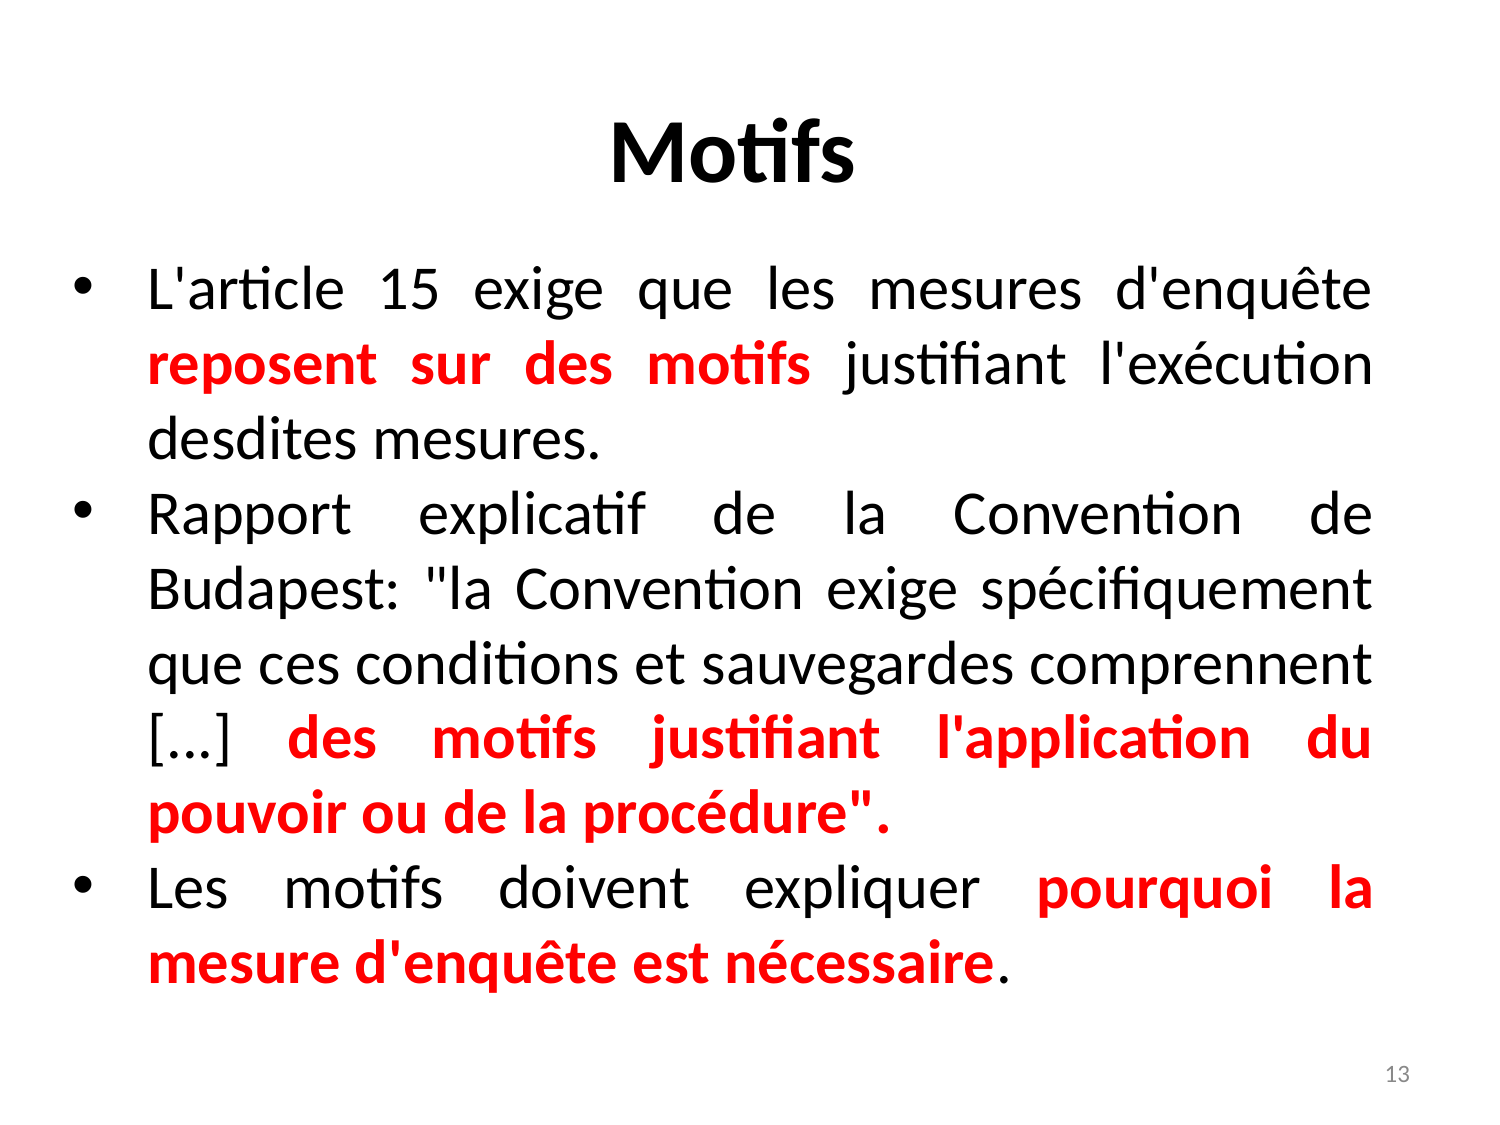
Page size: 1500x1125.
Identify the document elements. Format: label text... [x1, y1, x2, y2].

slide_number 13 [1074, 1042, 1425, 1103]
text_box [61, 213, 1439, 1089]
text_box L'article 15 exige que les mesures d'enquête reposent sur des motifs justifiant l'exécution desdites mesures. Rapport explicatif de la Convention de Budapest: "la Convention exige spécifiquement que ces conditions et sauvegardes comprennent [...] des motifs justifiant l'application du pouvoir ou de la procédure". Les motifs doivent expliquer pourquoi la mesure d'enquête est nécessaire. [57, 239, 1390, 1004]
title Motifs [57, 52, 1408, 239]
